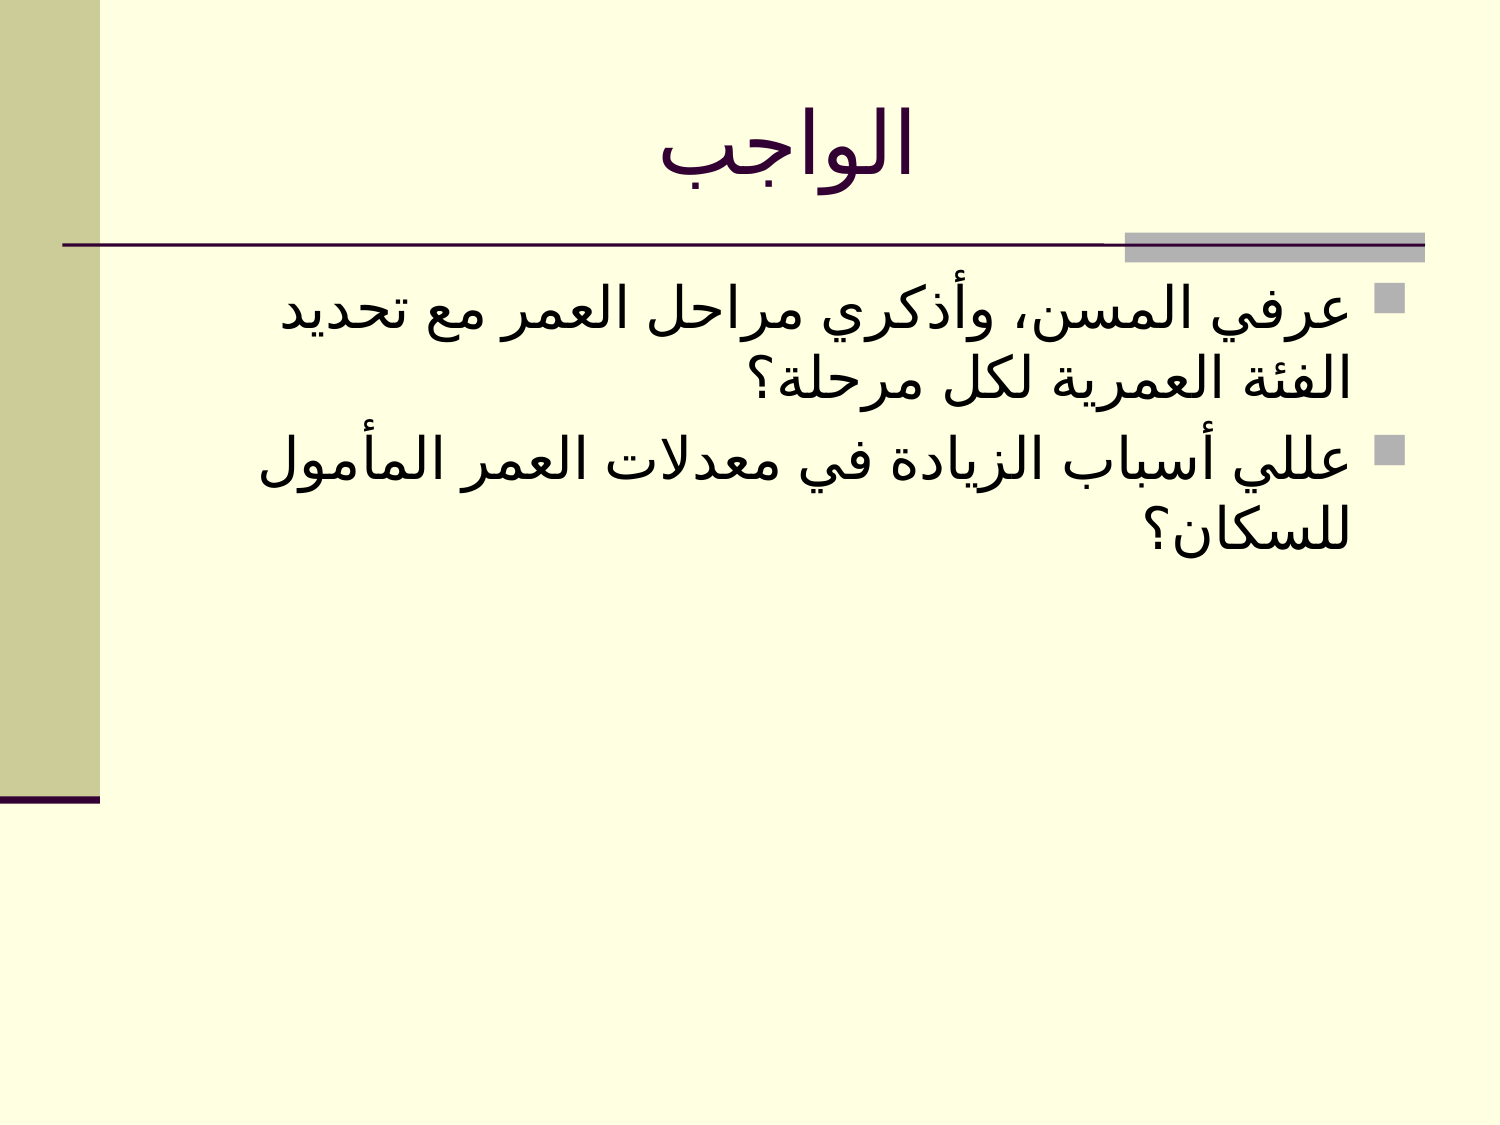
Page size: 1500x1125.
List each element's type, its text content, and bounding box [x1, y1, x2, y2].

list عرفي المسن، وأذكري مراحل العمر مع تحديد الفئة العمرية لكل مرحلة؟ عللي أسباب الزيادة في معدلات العمر المأمول للسكان؟ [150, 262, 1425, 1006]
title الواجب [150, 45, 1425, 234]
